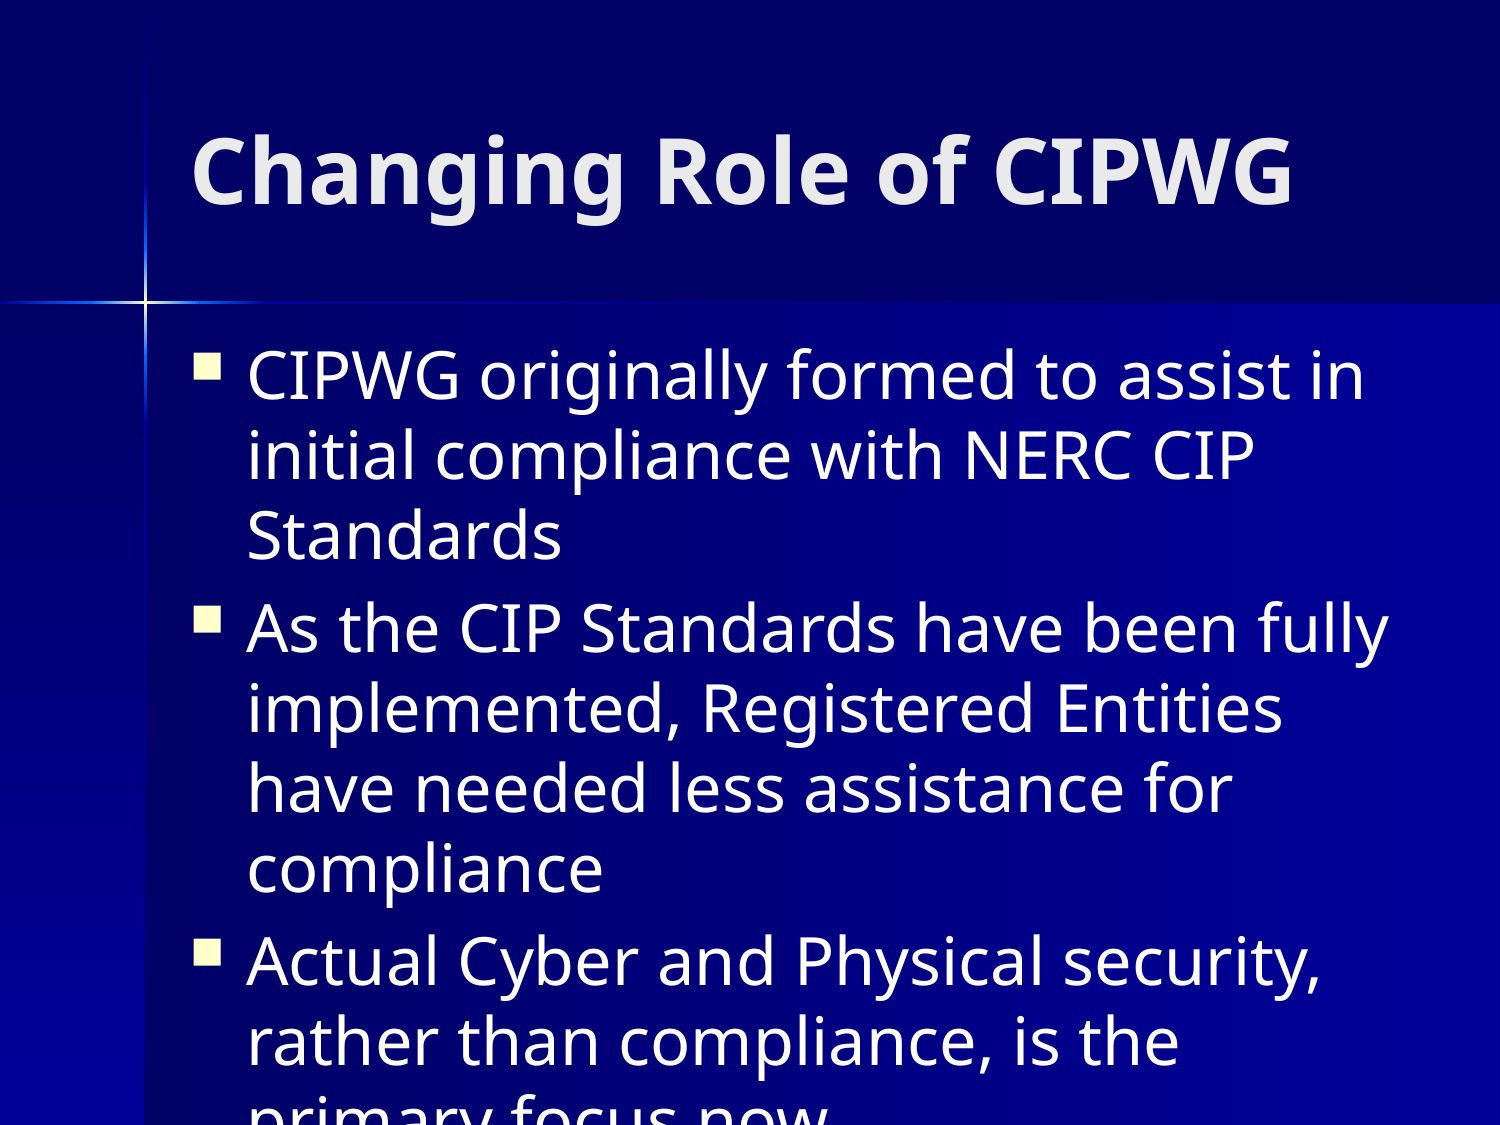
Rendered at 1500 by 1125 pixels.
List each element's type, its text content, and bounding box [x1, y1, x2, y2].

title Changing Role of CIPWG [174, 50, 1413, 285]
list CIPWG originally formed to assist in initial compliance with NERC CIP Standards As the CIP Standards have been fully implemented, Registered Entities have needed less assistance for compliance Actual Cyber and Physical security, rather than compliance, is the primary focus now. [174, 324, 1413, 1000]
